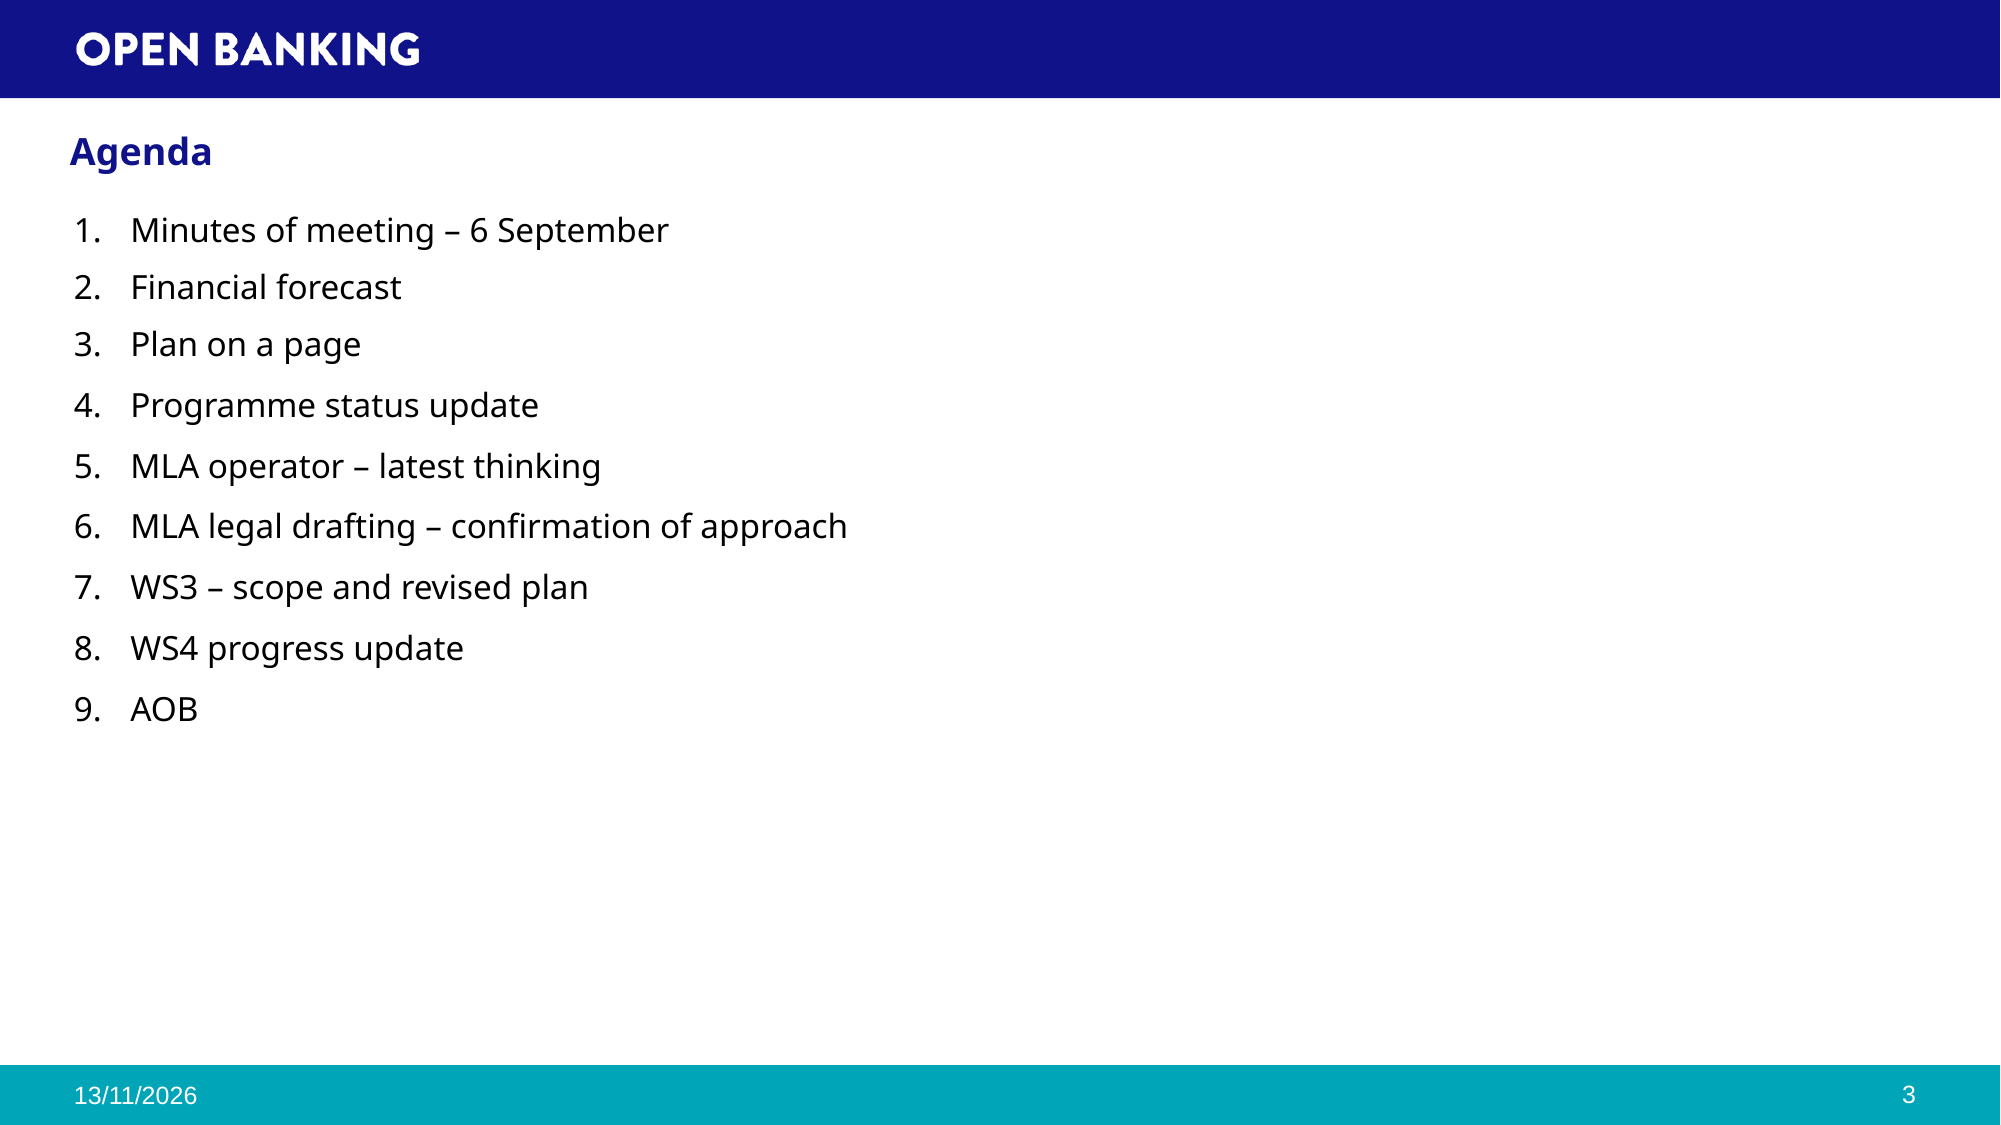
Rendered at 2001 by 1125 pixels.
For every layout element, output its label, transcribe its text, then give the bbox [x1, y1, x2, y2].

list Minutes of meeting – 6 September Financial forecast Plan on a page Programme status update MLA operator – latest thinking MLA legal drafting – confirmation of approach WS3 – scope and revised plan WS4 progress update AOB [59, 206, 1936, 1018]
slide_number 3 [1412, 1064, 1932, 1124]
footer [662, 1064, 1338, 1124]
picture [43, 0, 452, 99]
title Agenda [54, 125, 1629, 207]
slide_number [59, 1065, 509, 1125]
